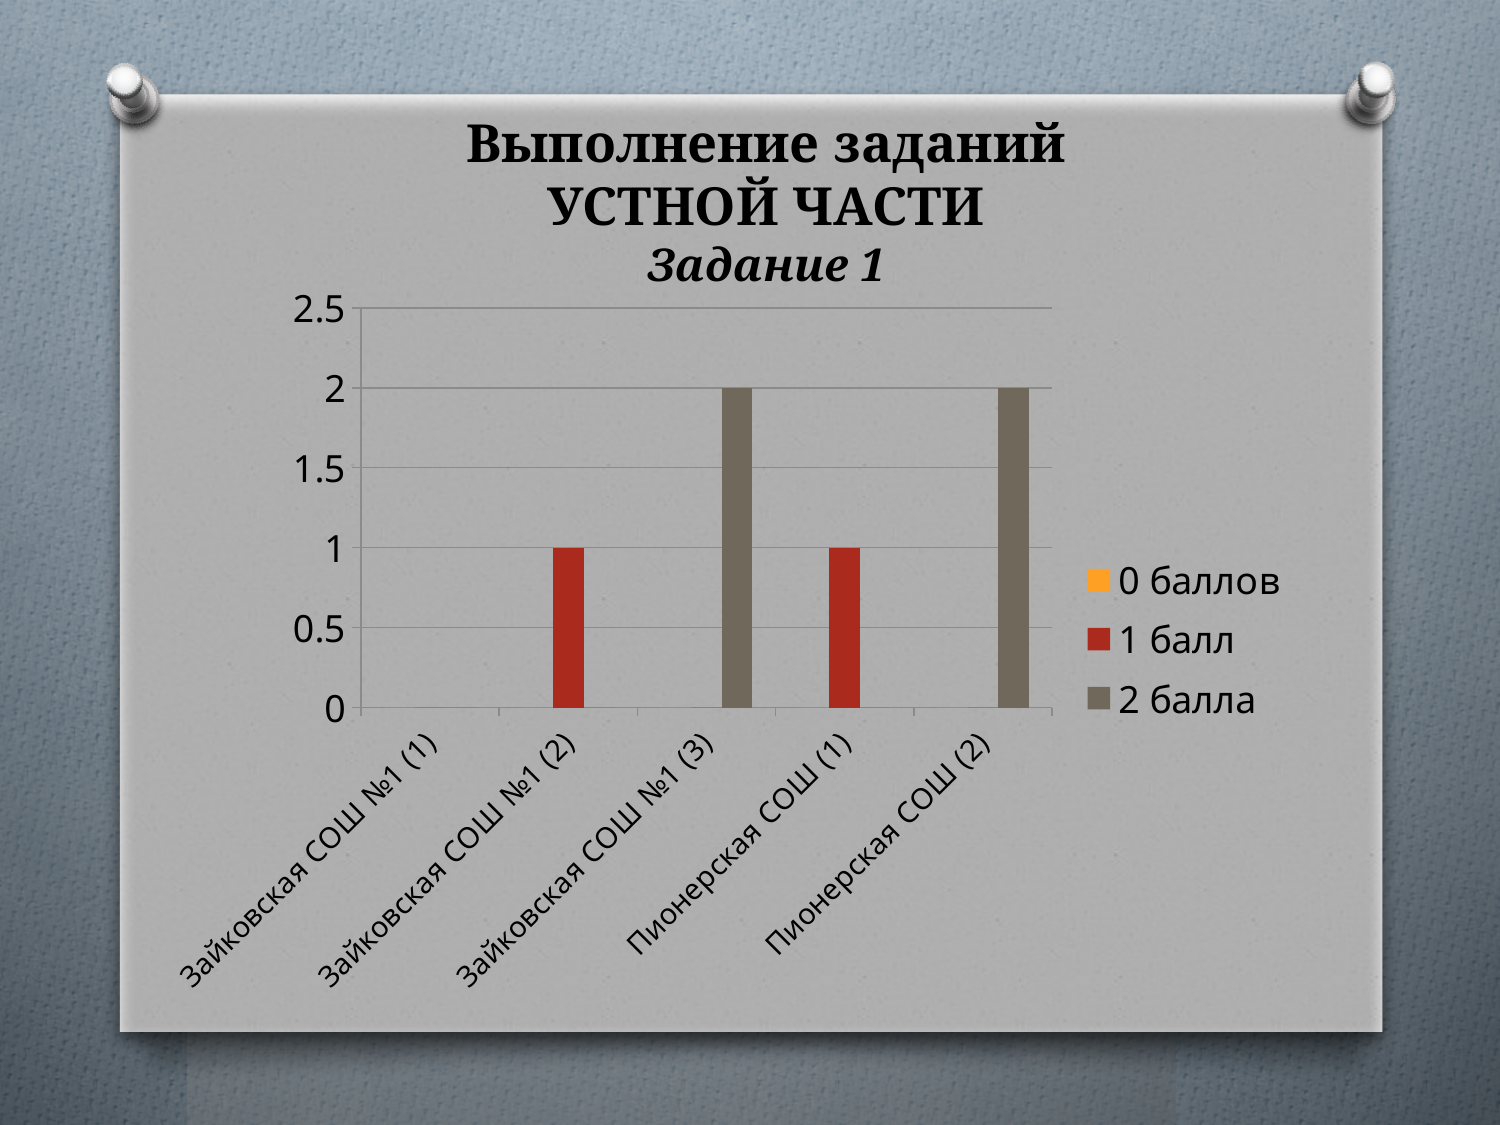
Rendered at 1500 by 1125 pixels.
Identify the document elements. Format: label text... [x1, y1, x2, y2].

chart [147, 266, 1306, 1012]
title Выполнение заданий УСТНОЙ ЧАСТИ Задание 1 [194, 101, 1338, 299]
picture [1317, 35, 1439, 156]
picture [75, 29, 198, 153]
